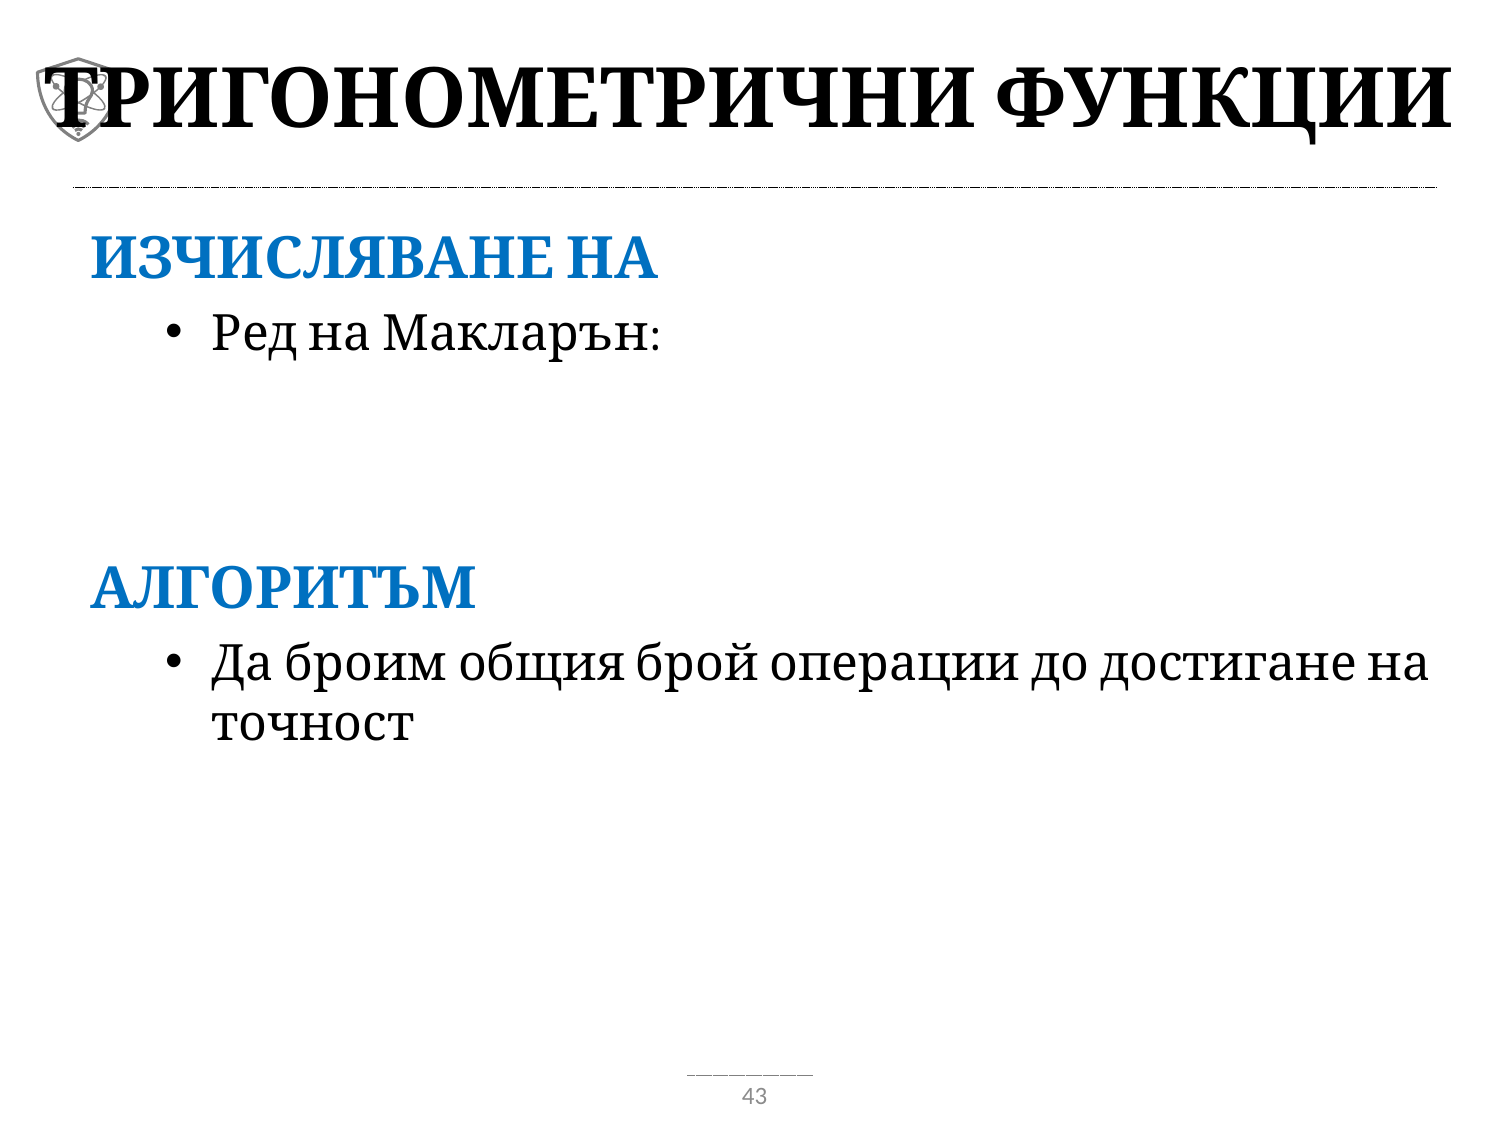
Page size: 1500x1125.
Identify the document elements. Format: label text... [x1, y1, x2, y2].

title Тригонометрични функции [0, 0, 1500, 188]
slide_number 43 [579, 1065, 930, 1125]
